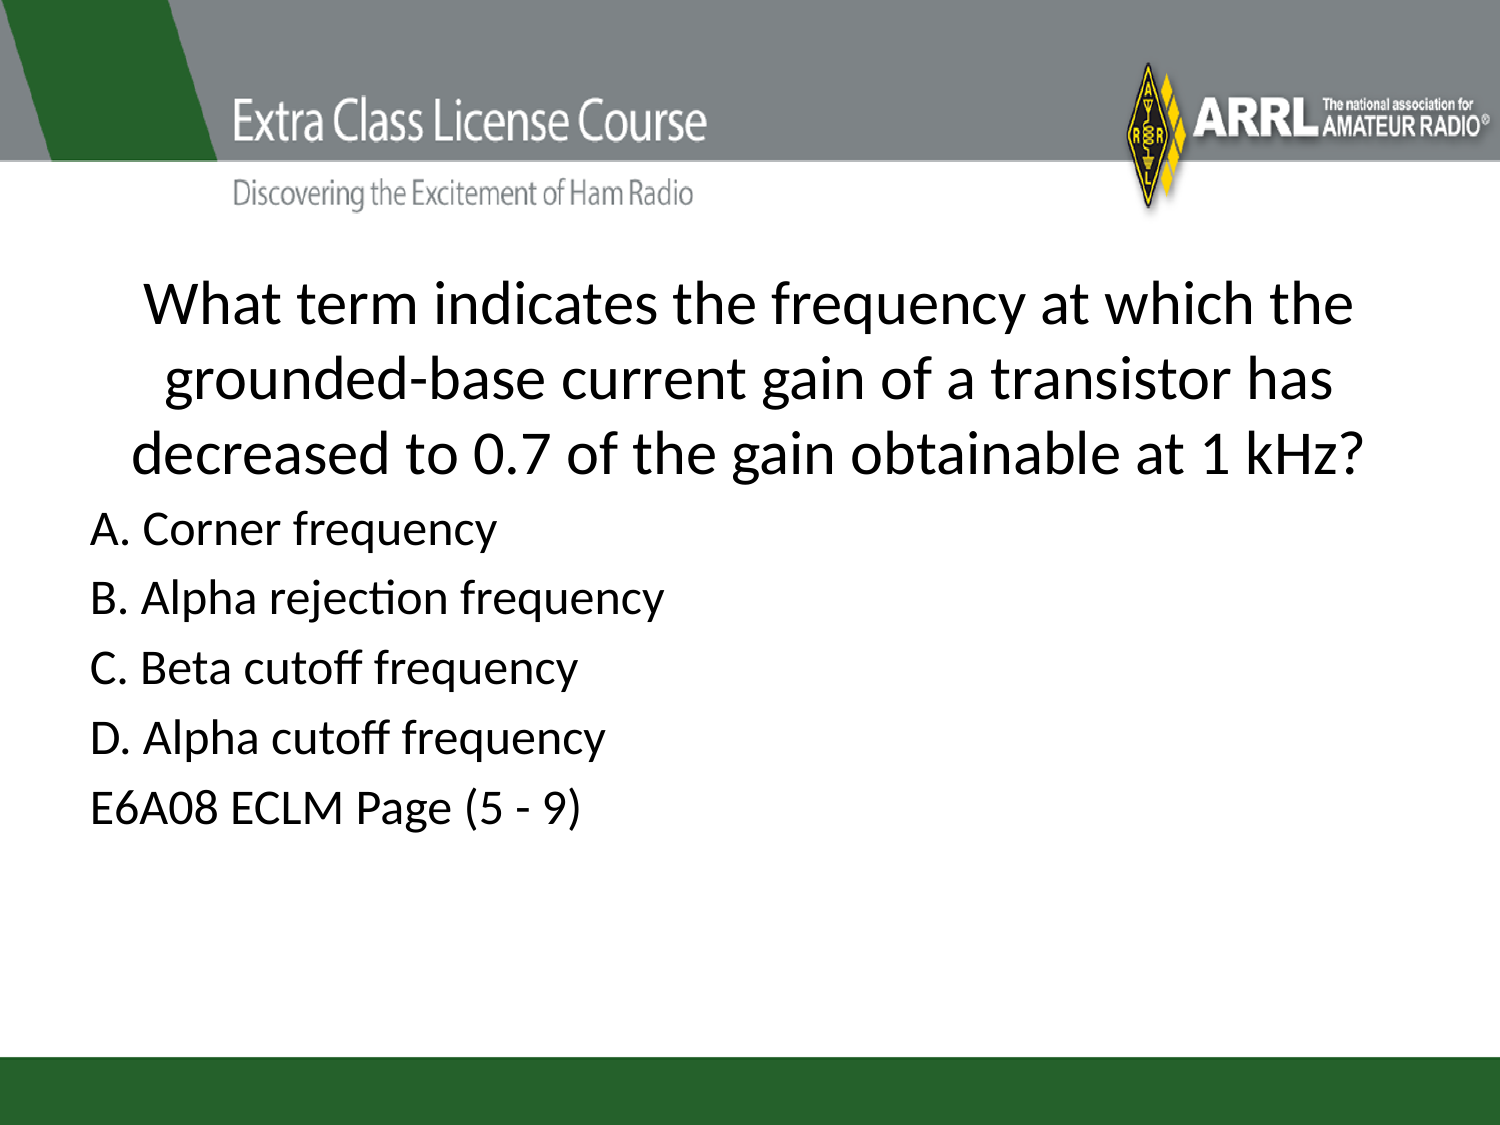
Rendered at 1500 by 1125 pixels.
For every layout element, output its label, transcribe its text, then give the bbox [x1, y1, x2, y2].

title What term indicates the frequency at which the grounded-base current gain of a transistor has decreased to 0.7 of the gain obtainable at 1 kHz? [75, 254, 1425, 435]
picture [0, 0, 1500, 1125]
list A. Corner frequency B. Alpha rejection frequency C. Beta cutoff frequency D. Alpha cutoff frequency E6A08 ECLM Page (5 - 9) [75, 487, 1425, 1005]
